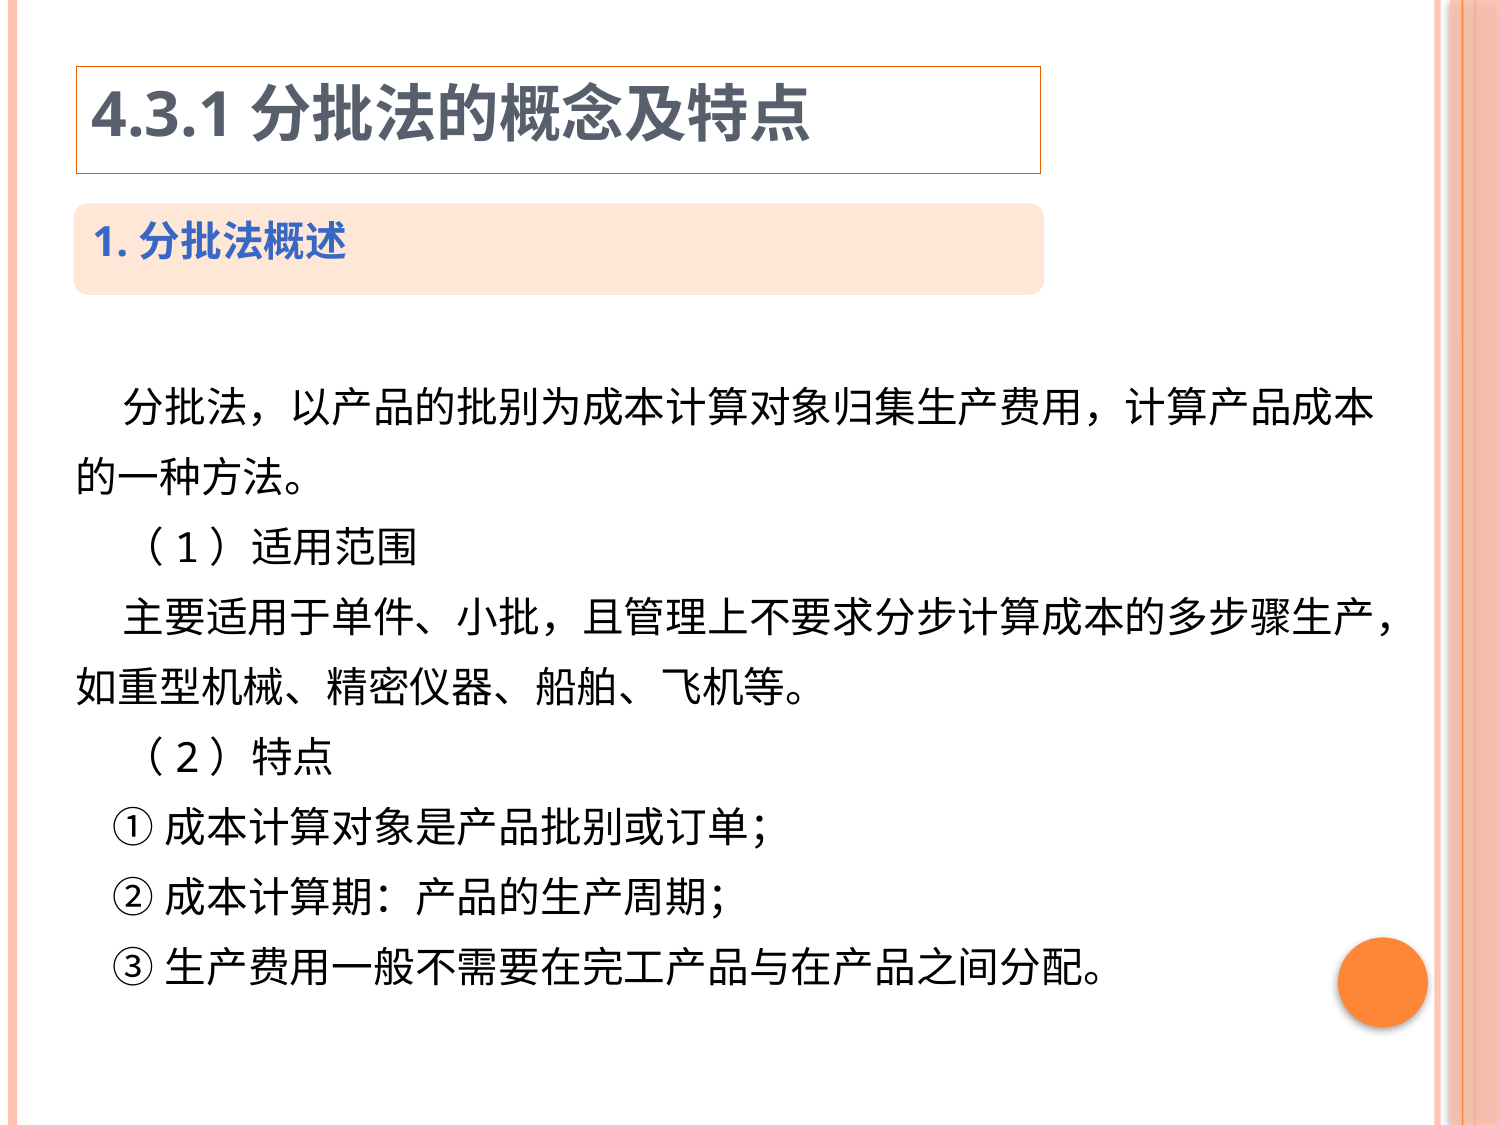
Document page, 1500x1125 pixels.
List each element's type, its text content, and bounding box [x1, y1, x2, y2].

text_box [64, 763, 1412, 848]
text_box 分批法，以产品的批别为成本计算对象归集生产费用，计算产品成本的一种方法。 （1）适用范围 主要适用于单件、小批，且管理上不要求分步计算成本的多步骤生产，如重型机械、精密仪器、船舶、飞机等。 （2）特点 ①成本计算对象是产品批别或订单； ②成本计算期：产品的生产周期； ③生产费用一般不需要在完工产品与在产品之间分配。 [47, 353, 1406, 1061]
text_box 4.3.1分批法的概念及特点 [76, 66, 1041, 174]
text_box 1.分批法概述 [73, 203, 1045, 295]
text_box [64, 503, 1412, 589]
